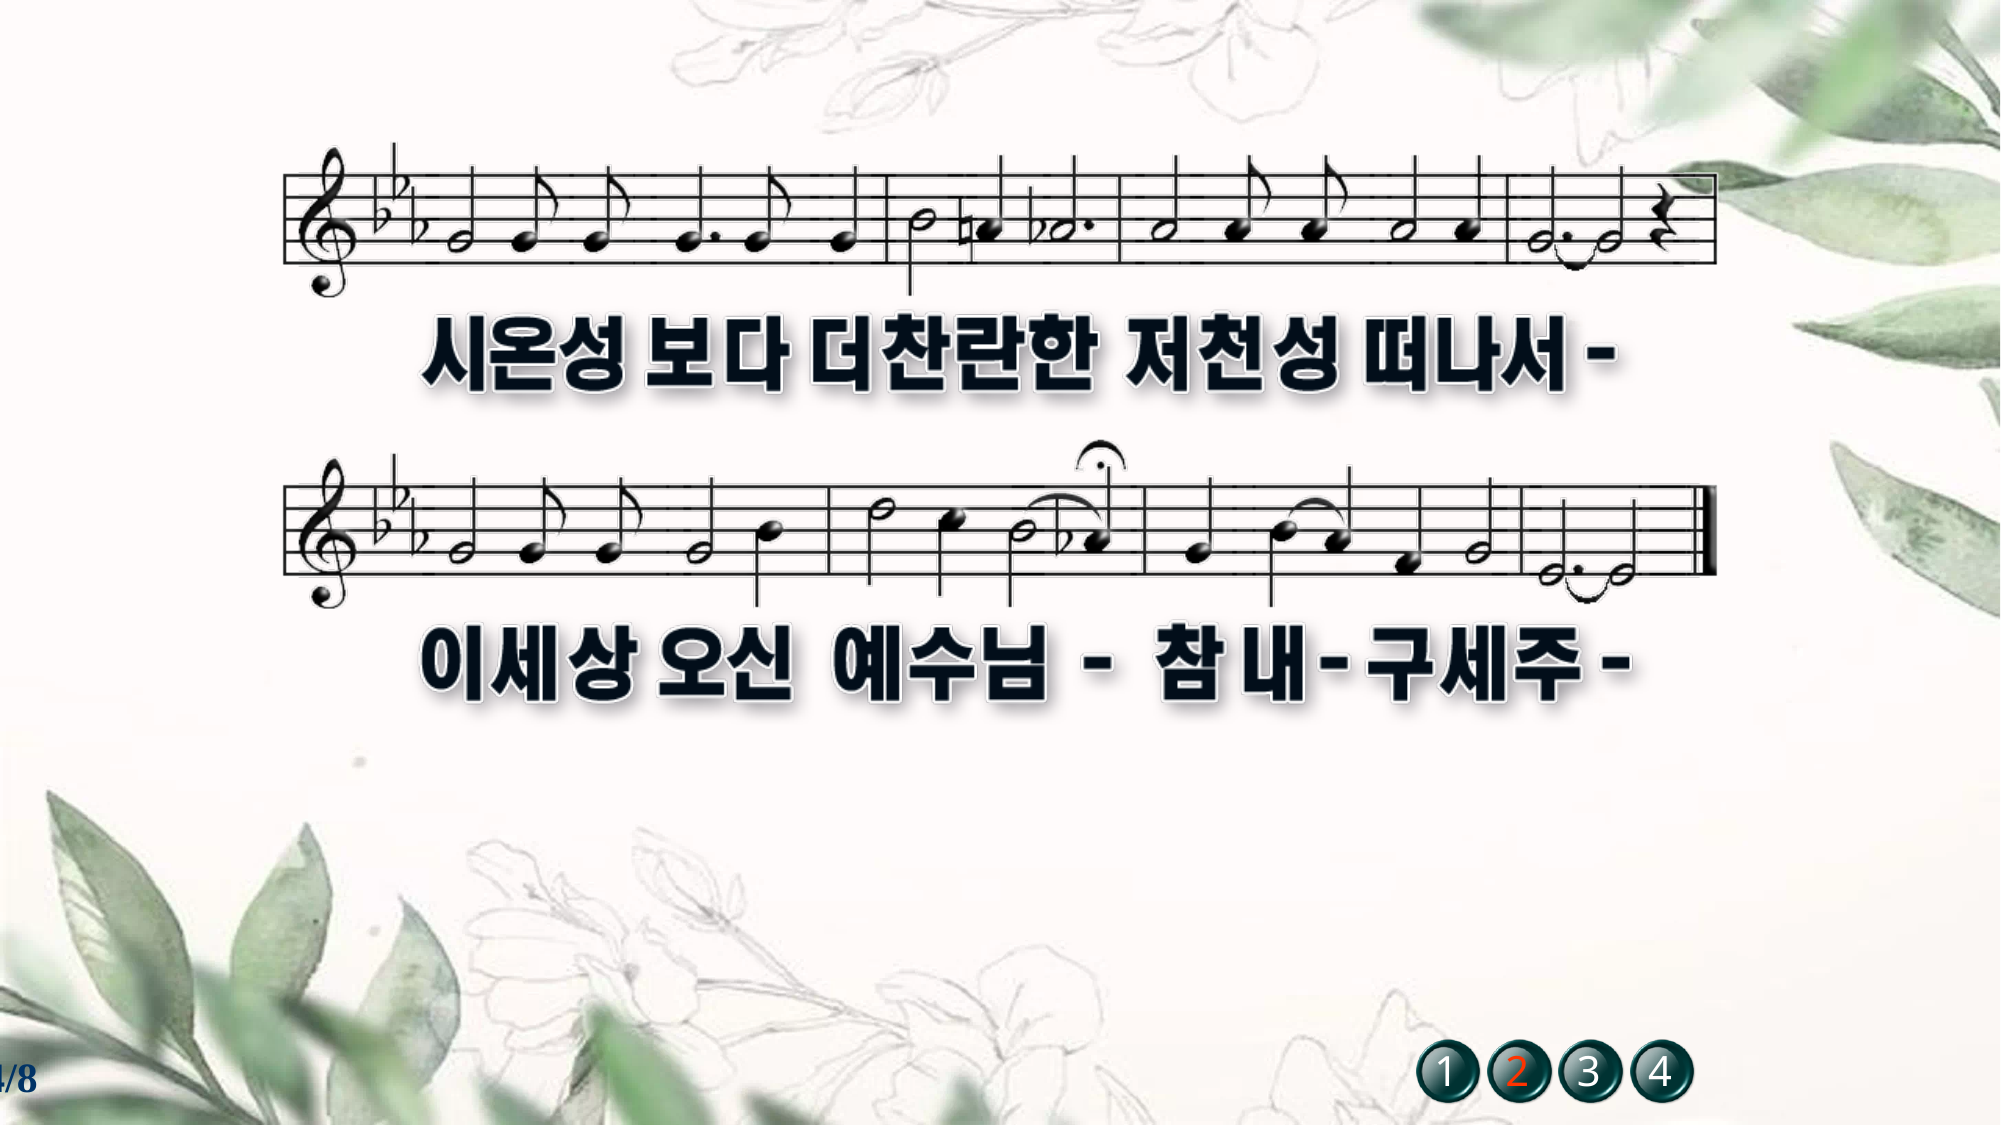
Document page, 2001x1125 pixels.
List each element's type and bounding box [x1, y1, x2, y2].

text_box [1555, 1035, 1626, 1106]
text_box [1627, 1035, 1697, 1106]
text_box [1413, 1035, 1484, 1106]
text_box [1484, 1035, 1555, 1106]
picture [0, 0, 2001, 1125]
